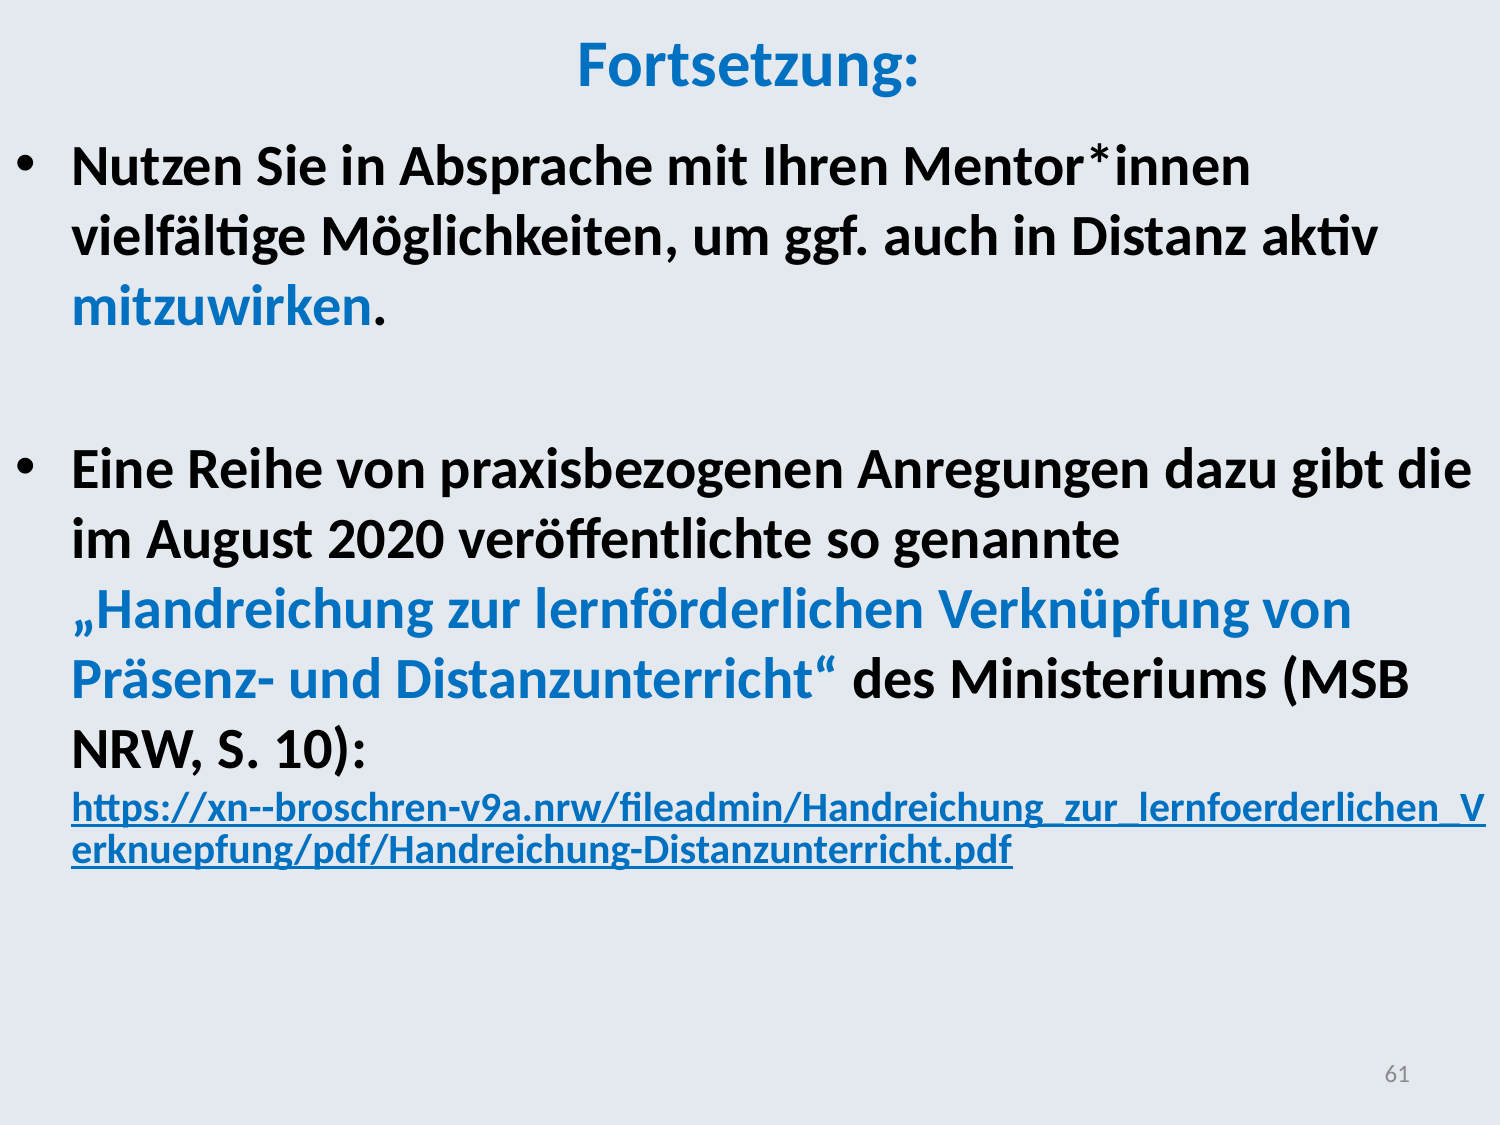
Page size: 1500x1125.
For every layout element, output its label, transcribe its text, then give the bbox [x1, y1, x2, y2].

title Fortsetzung: [0, 0, 1500, 120]
slide_number 61 [1074, 1042, 1425, 1103]
list Nutzen Sie in Absprache mit Ihren Mentor*innen vielfältige Möglichkeiten, um ggf. auch in Distanz aktiv mitzuwirken. Eine Reihe von praxisbezogenen Anregungen dazu gibt die im August 2020 veröffentlichte so genannte „Handreichung zur lernförderlichen Verknüpfung von Präsenz- und Distanzunterricht“ des Ministeriums (MSB NRW, S. 10): https://xn--broschren-v9a.nrw/fileadmin/Handreichung_zur_lernfoerderlichen_Verknuepfung/pdf/Handreichung-Distanzunterricht.pdf [0, 120, 1500, 1125]
